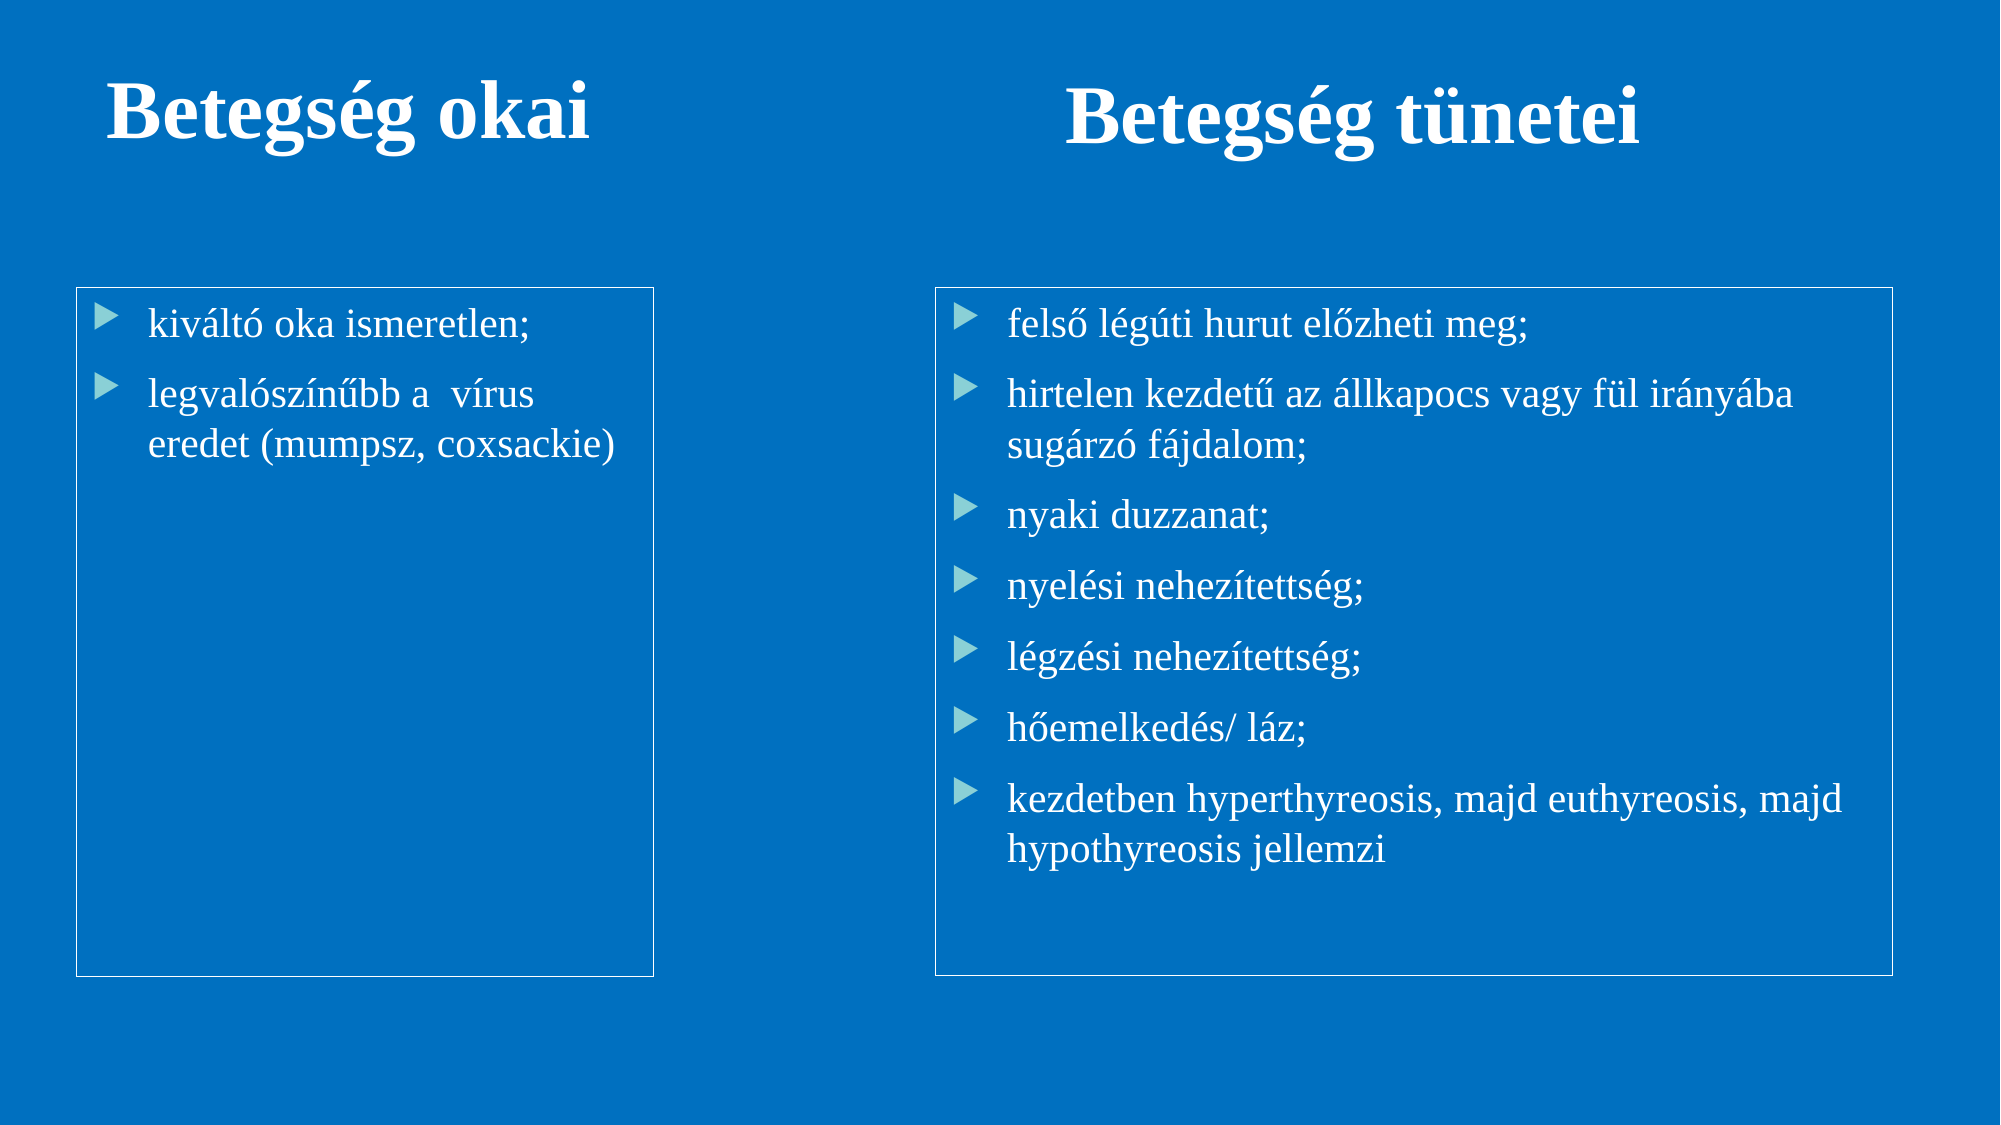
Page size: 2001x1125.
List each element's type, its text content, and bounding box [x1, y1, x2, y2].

text_box Betegség tünetei [1050, 53, 1680, 226]
text_box felső légúti hurut előzheti meg; hirtelen kezdetű az állkapocs vagy fül irányába sugárzó fájdalom; nyaki duzzanat; nyelési nehezítettség; légzési nehezítettség; hőemelkedés/ láz; kezdetben hyperthyreosis, majd euthyreosis, majd hypothyreosis jellemzi [935, 287, 1893, 976]
title Betegség okai [91, 47, 654, 232]
list kiváltó oka ismeretlen; legvalószínűbb a vírus eredet (mumpsz, coxsackie) [76, 287, 654, 977]
